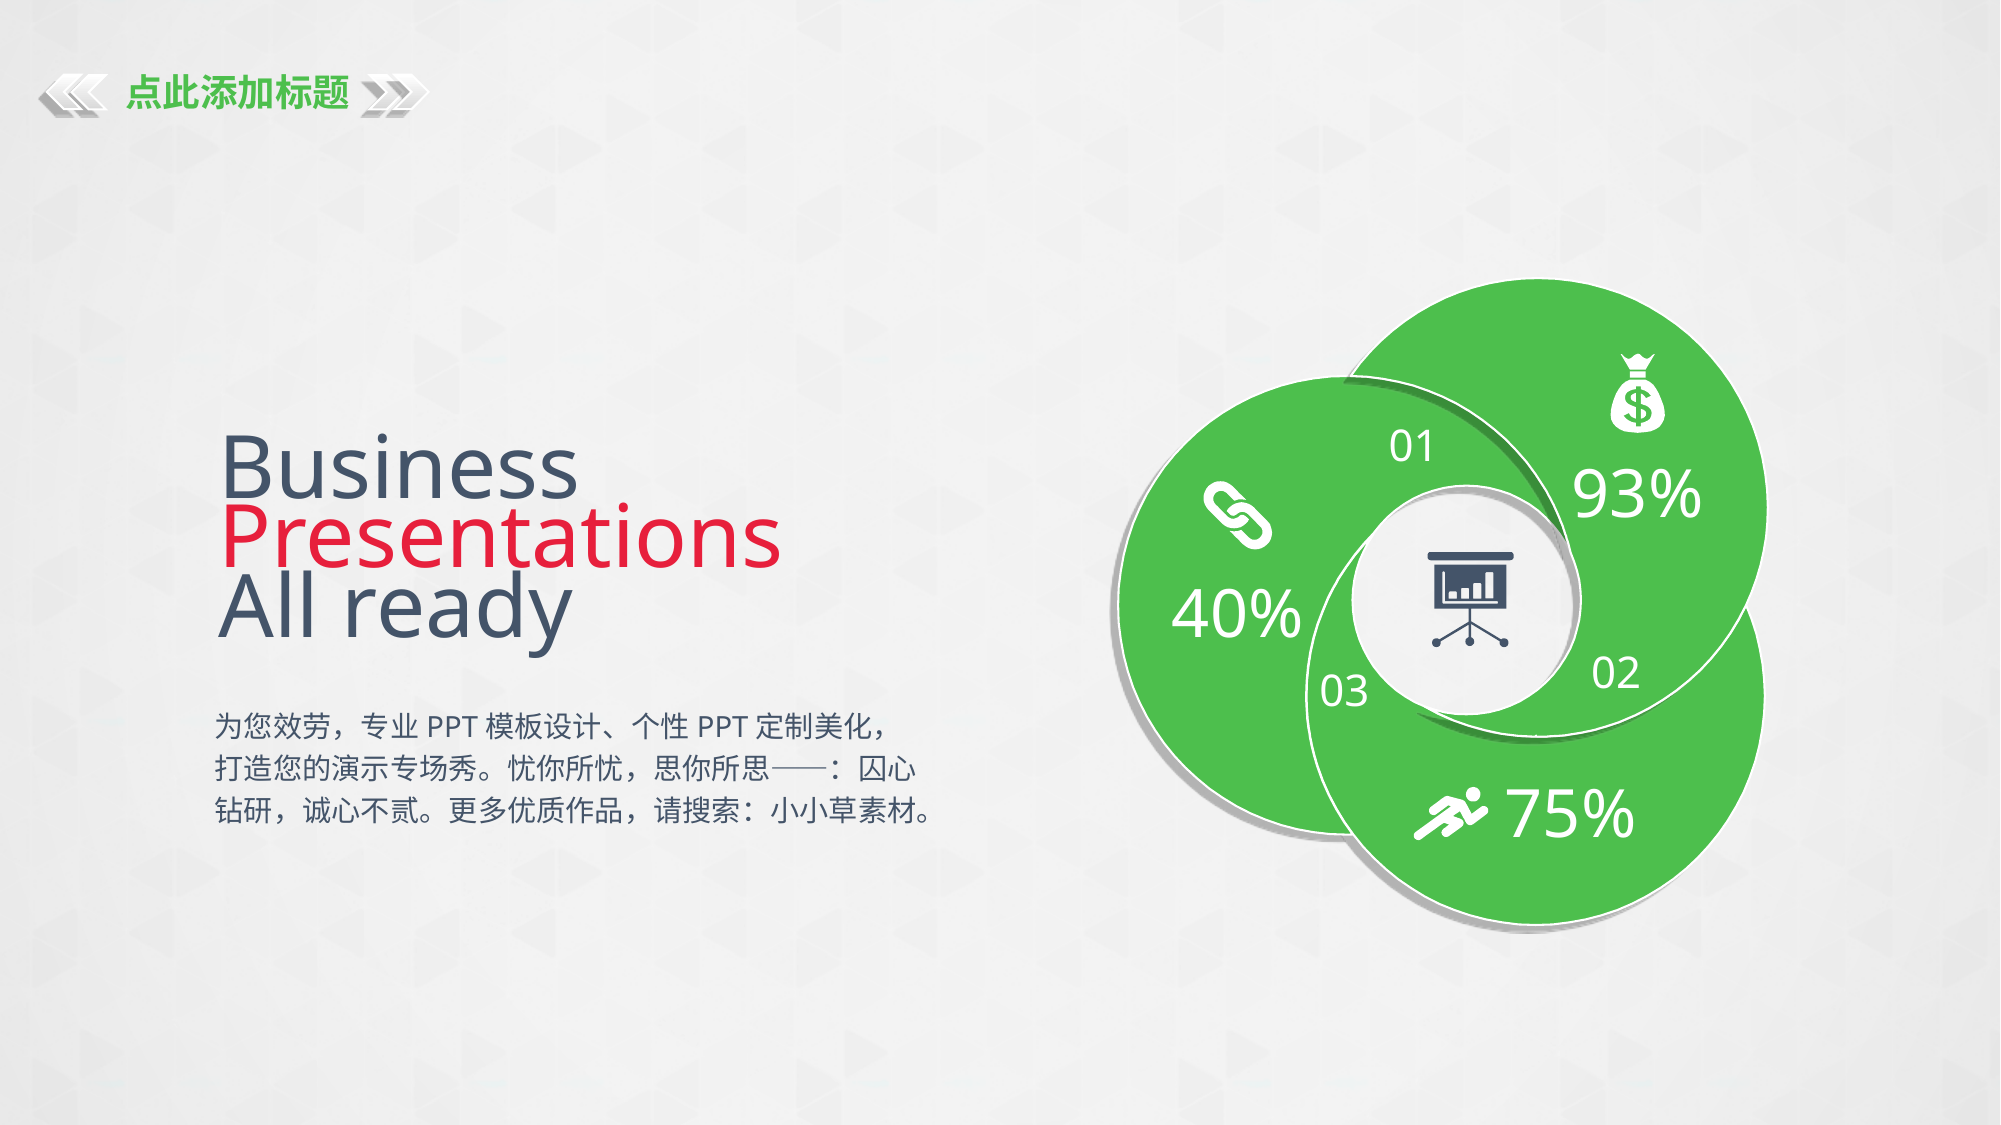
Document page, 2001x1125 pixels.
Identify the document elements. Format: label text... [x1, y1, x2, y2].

text_box 75% [1484, 762, 1657, 858]
text_box [1424, 667, 1655, 737]
text_box 02 [1559, 636, 1674, 705]
text_box [1350, 278, 1768, 693]
text_box [1226, 502, 1273, 550]
text_box [1118, 376, 1548, 835]
text_box 为您效劳，专业PPT模板设计、个性PPT定制美化，打造您的演示专场秀。忧你所忧，思你所思——：囚心钻研，诚心不贰。更多优质作品，请搜索：小小草素材。 [214, 701, 919, 828]
text_box 93% [1551, 443, 1724, 539]
text_box [1620, 353, 1655, 370]
text_box Business Presentations All ready [198, 404, 902, 696]
text_box 40% [1151, 563, 1324, 659]
text_box 01 [1357, 410, 1471, 478]
text_box [1432, 564, 1509, 648]
text_box [1413, 795, 1484, 841]
text_box [1427, 552, 1514, 561]
text_box [1308, 606, 1765, 925]
text_box [1610, 379, 1665, 433]
text_box [1629, 371, 1646, 378]
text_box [46, 61, 429, 123]
text_box 03 [1287, 655, 1402, 723]
picture [0, 0, 2001, 1125]
text_box [1203, 481, 1250, 529]
text_box [1324, 534, 1374, 655]
text_box [1465, 786, 1481, 802]
